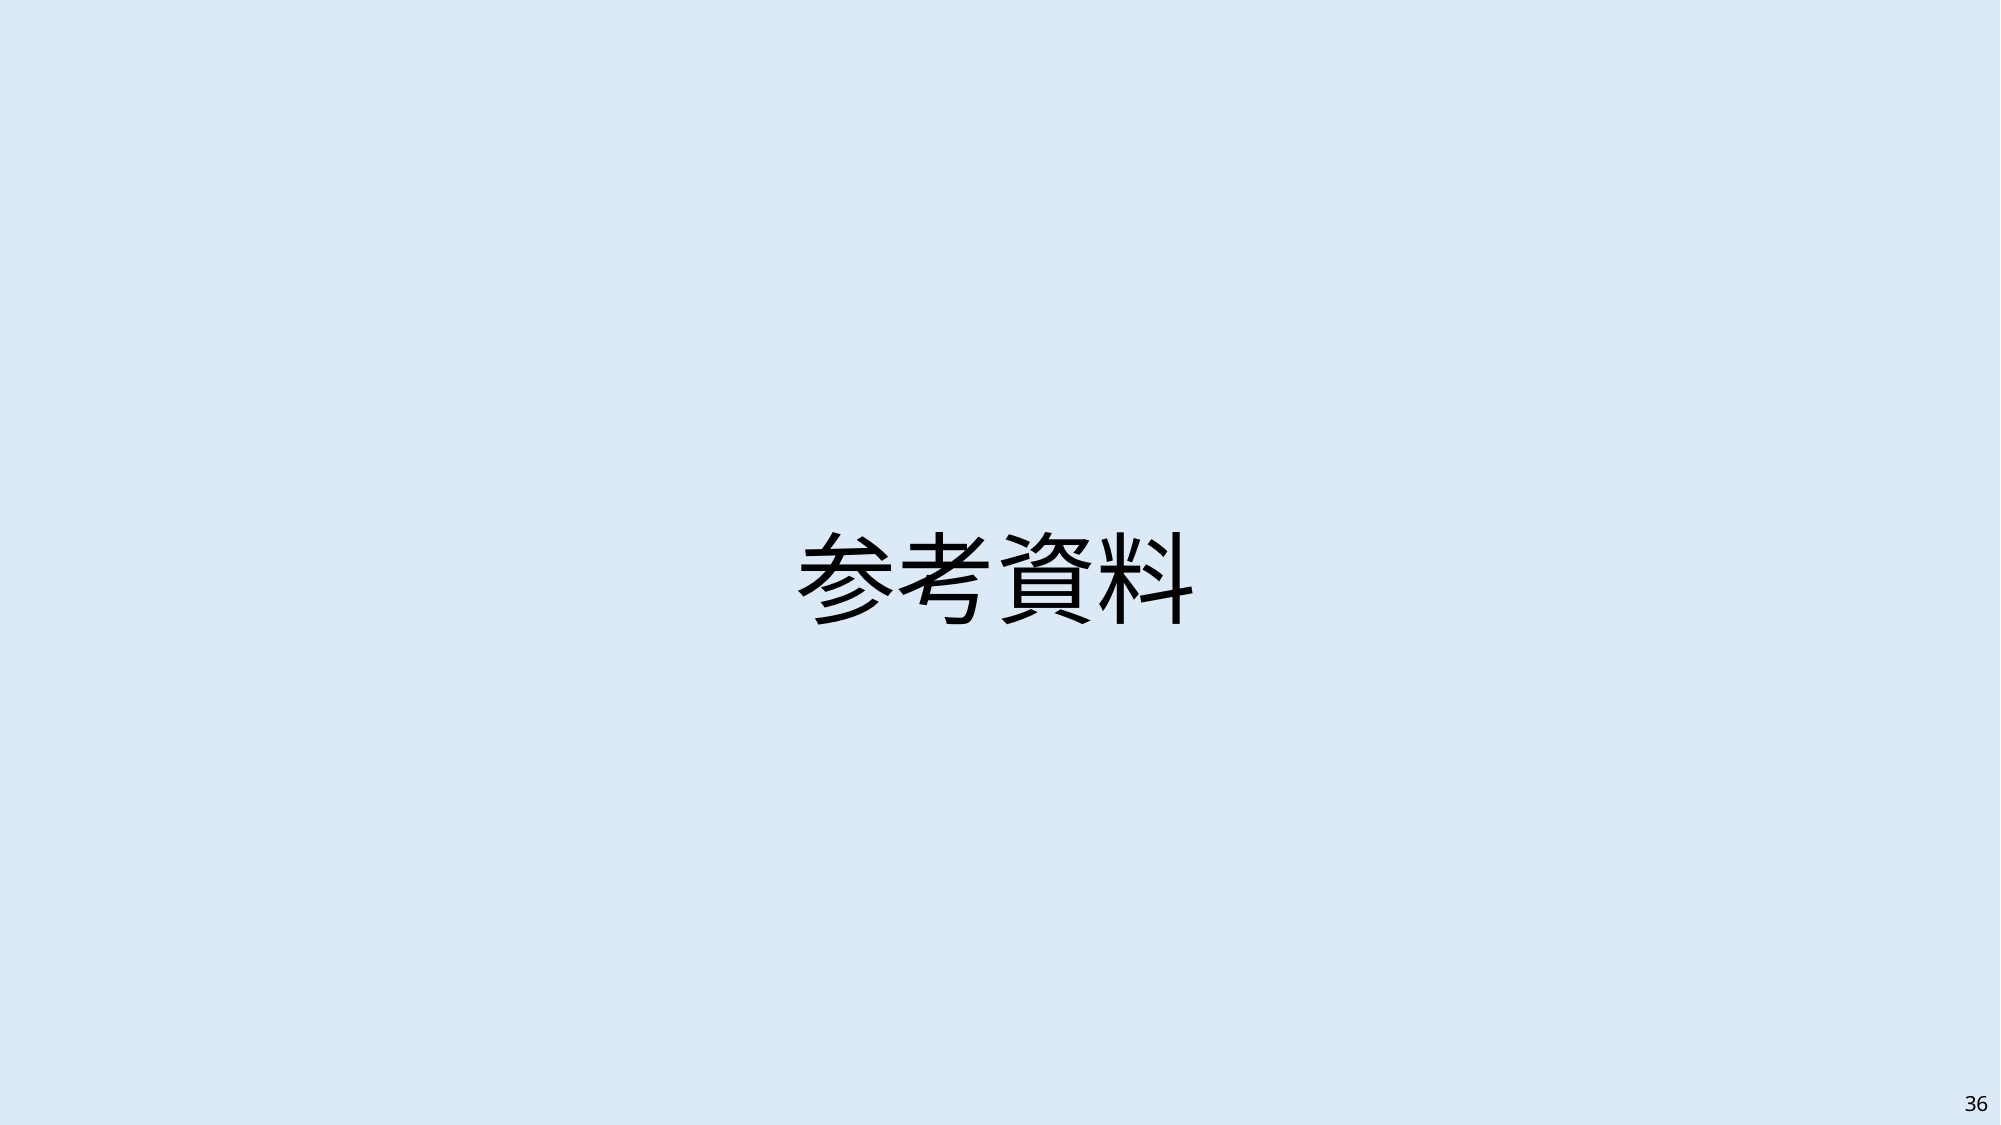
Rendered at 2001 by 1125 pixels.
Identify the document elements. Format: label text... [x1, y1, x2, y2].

text_box 参考資料 [125, 298, 1867, 827]
